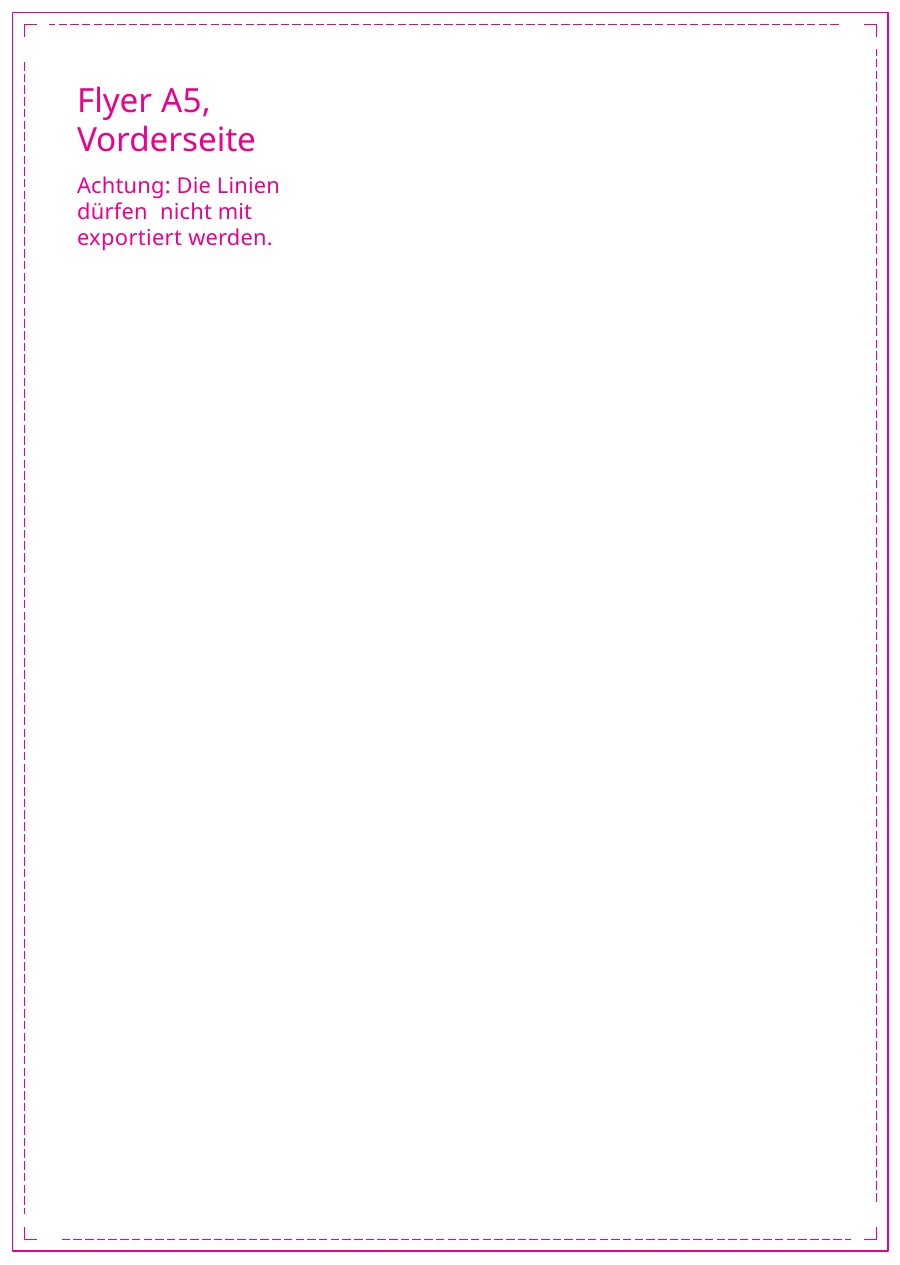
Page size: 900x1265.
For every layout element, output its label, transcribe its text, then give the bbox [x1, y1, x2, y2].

text_box Flyer A5, Vorderseite Achtung: Die Linien dürfen nicht mit exportiert werden. [75, 57, 367, 250]
